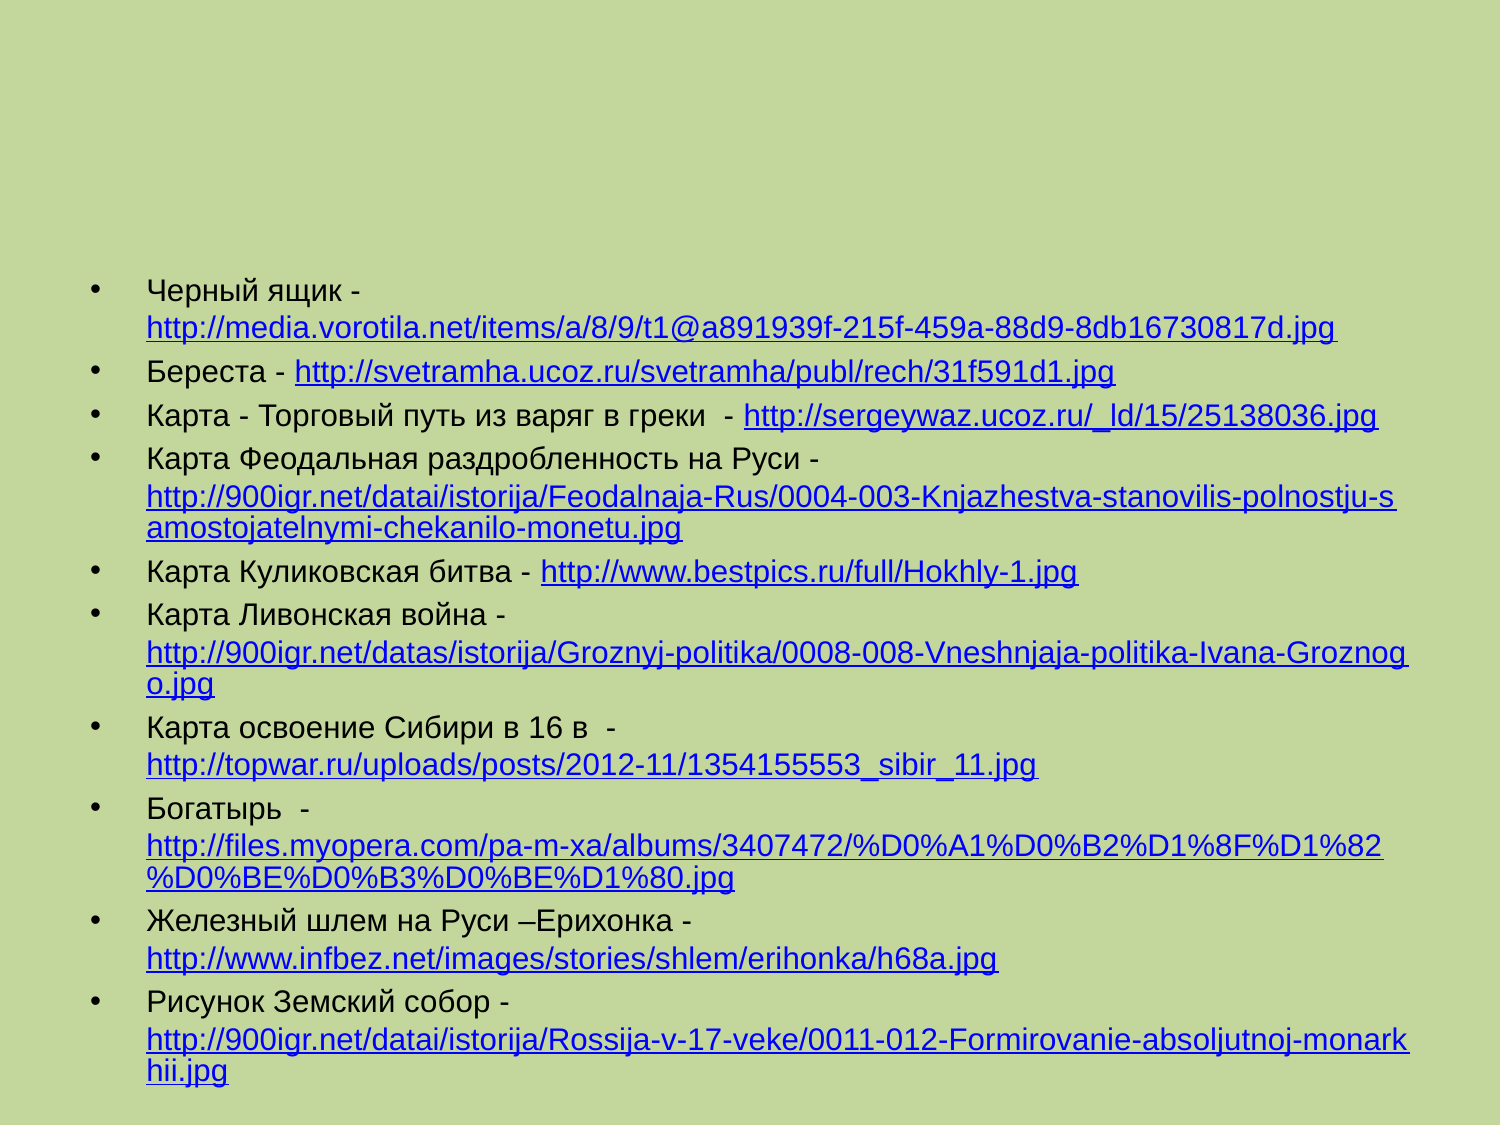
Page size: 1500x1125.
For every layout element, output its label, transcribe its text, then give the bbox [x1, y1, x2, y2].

list Черный ящик - http://media.vorotila.net/items/a/8/9/t1@a891939f-215f-459a-88d9-8db16730817d.jpg Береста - http://svetramha.ucoz.ru/svetramha/publ/rech/31f591d1.jpg Карта - Торговый путь из варяг в греки - http://sergeywaz.ucoz.ru/_ld/15/25138036.jpg Карта Феодальная раздробленность на Руси - http://900igr.net/datai/istorija/Feodalnaja-Rus/0004-003-Knjazhestva-stanovilis-polnostju-samostojatelnymi-chekanilo-monetu.jpg Карта Куликовская битва - http://www.bestpics.ru/full/Hokhly-1.jpg Карта Ливонская война - http://900igr.net/datas/istorija/Groznyj-politika/0008-008-Vneshnjaja-politika-Ivana-Groznogo.jpg Карта освоение Сибири в 16 в - http://topwar.ru/uploads/posts/2012-11/1354155553_sibir_11.jpg Богатырь - http://files.myopera.com/pa-m-xa/albums/3407472/%D0%A1%D0%B2%D1%8F%D1%82%D0%BE%D0%B3%D0%BE%D1%80.jpg Железный шлем на Руси –Ерихонка - http://www.infbez.net/images/stories/shlem/erihonka/h68a.jpg Рисунок Земский собор - http://900igr.net/datai/istorija/Rossija-v-17-veke/0011-012-Formirovanie-absoljutnoj-monarkhii.jpg [75, 262, 1425, 1005]
